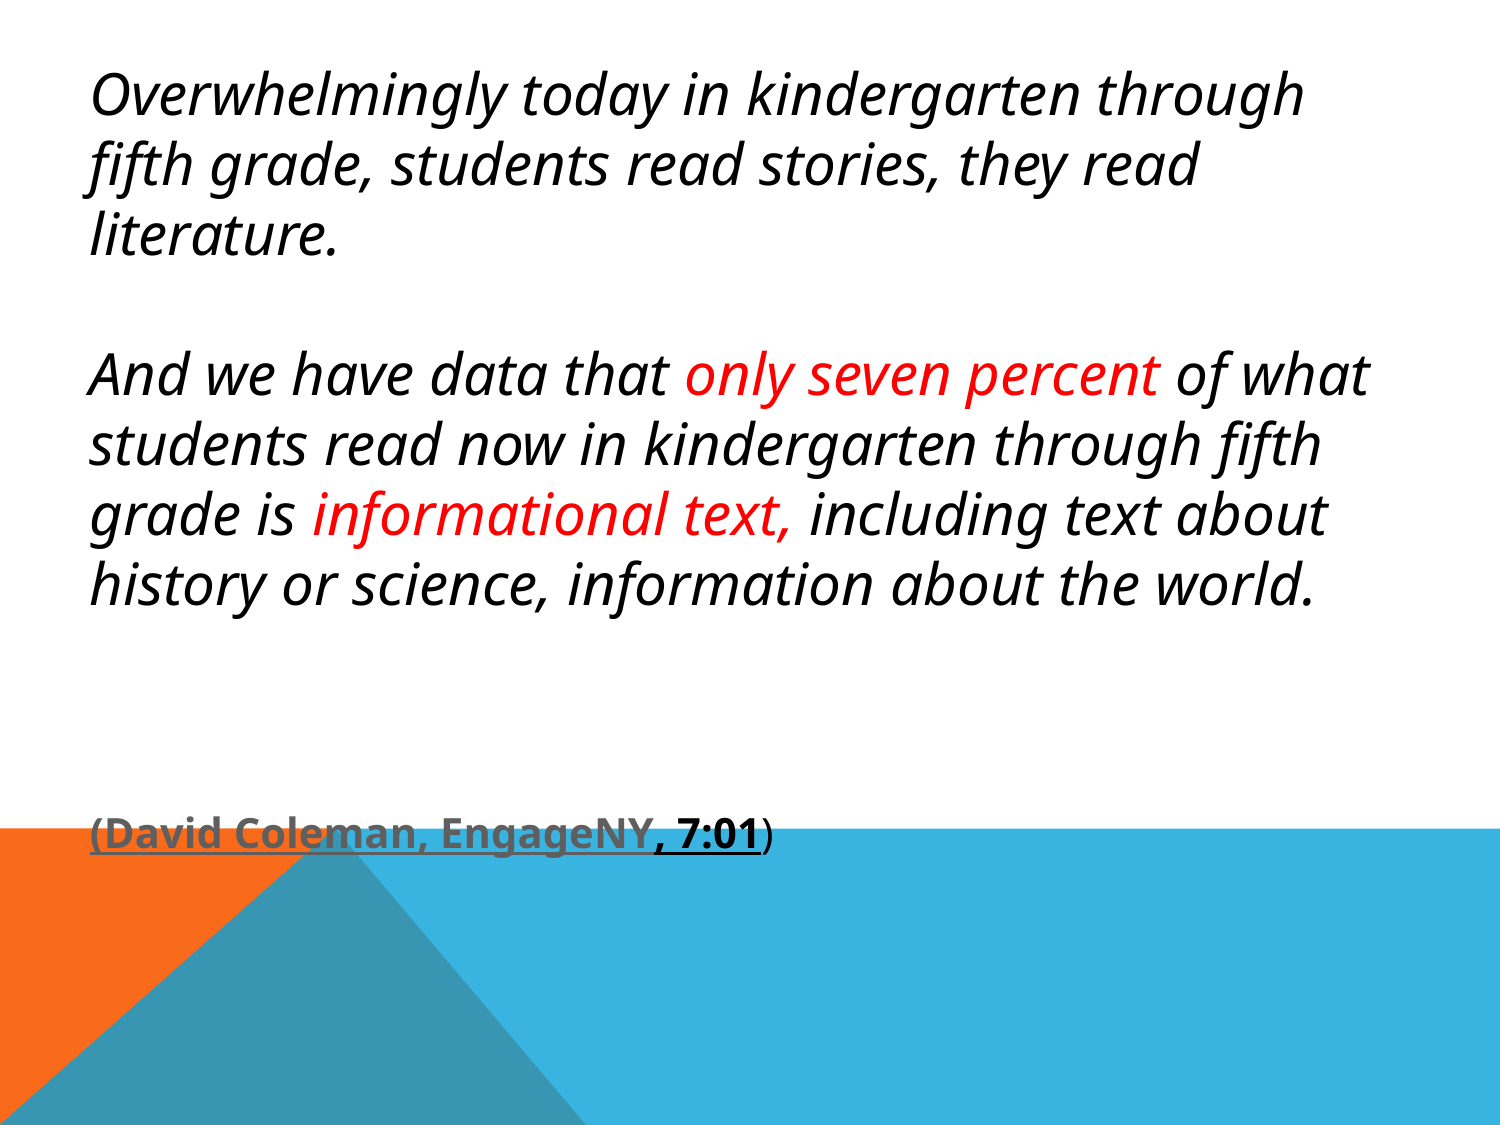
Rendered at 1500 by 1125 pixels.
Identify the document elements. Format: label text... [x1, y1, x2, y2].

text_box Overwhelmingly today in kindergarten through fifth grade, students read stories, they read literature. And we have data that only seven percent of what students read now in kindergarten through fifth grade is informational text, including text about history or science, information about the world. (David Coleman, EngageNY, 7:01) [75, 49, 1388, 872]
